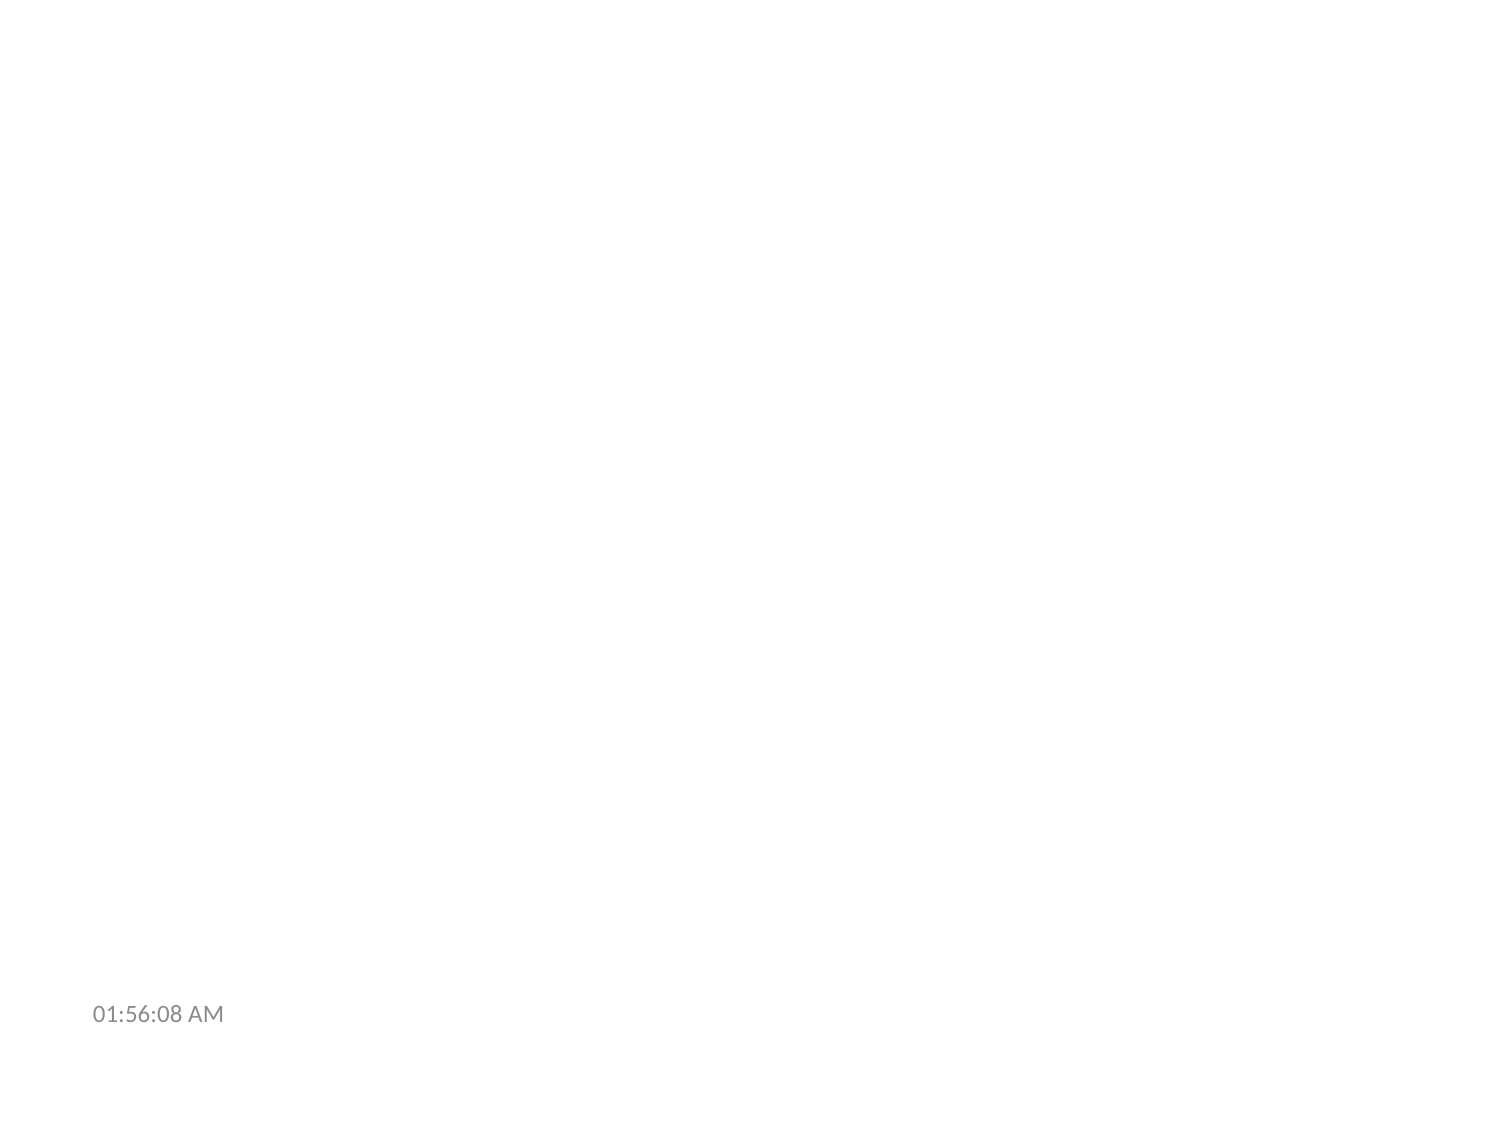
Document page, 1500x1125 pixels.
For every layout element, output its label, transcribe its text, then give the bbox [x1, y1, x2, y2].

text_box 3:35:09 PM [77, 982, 428, 1043]
